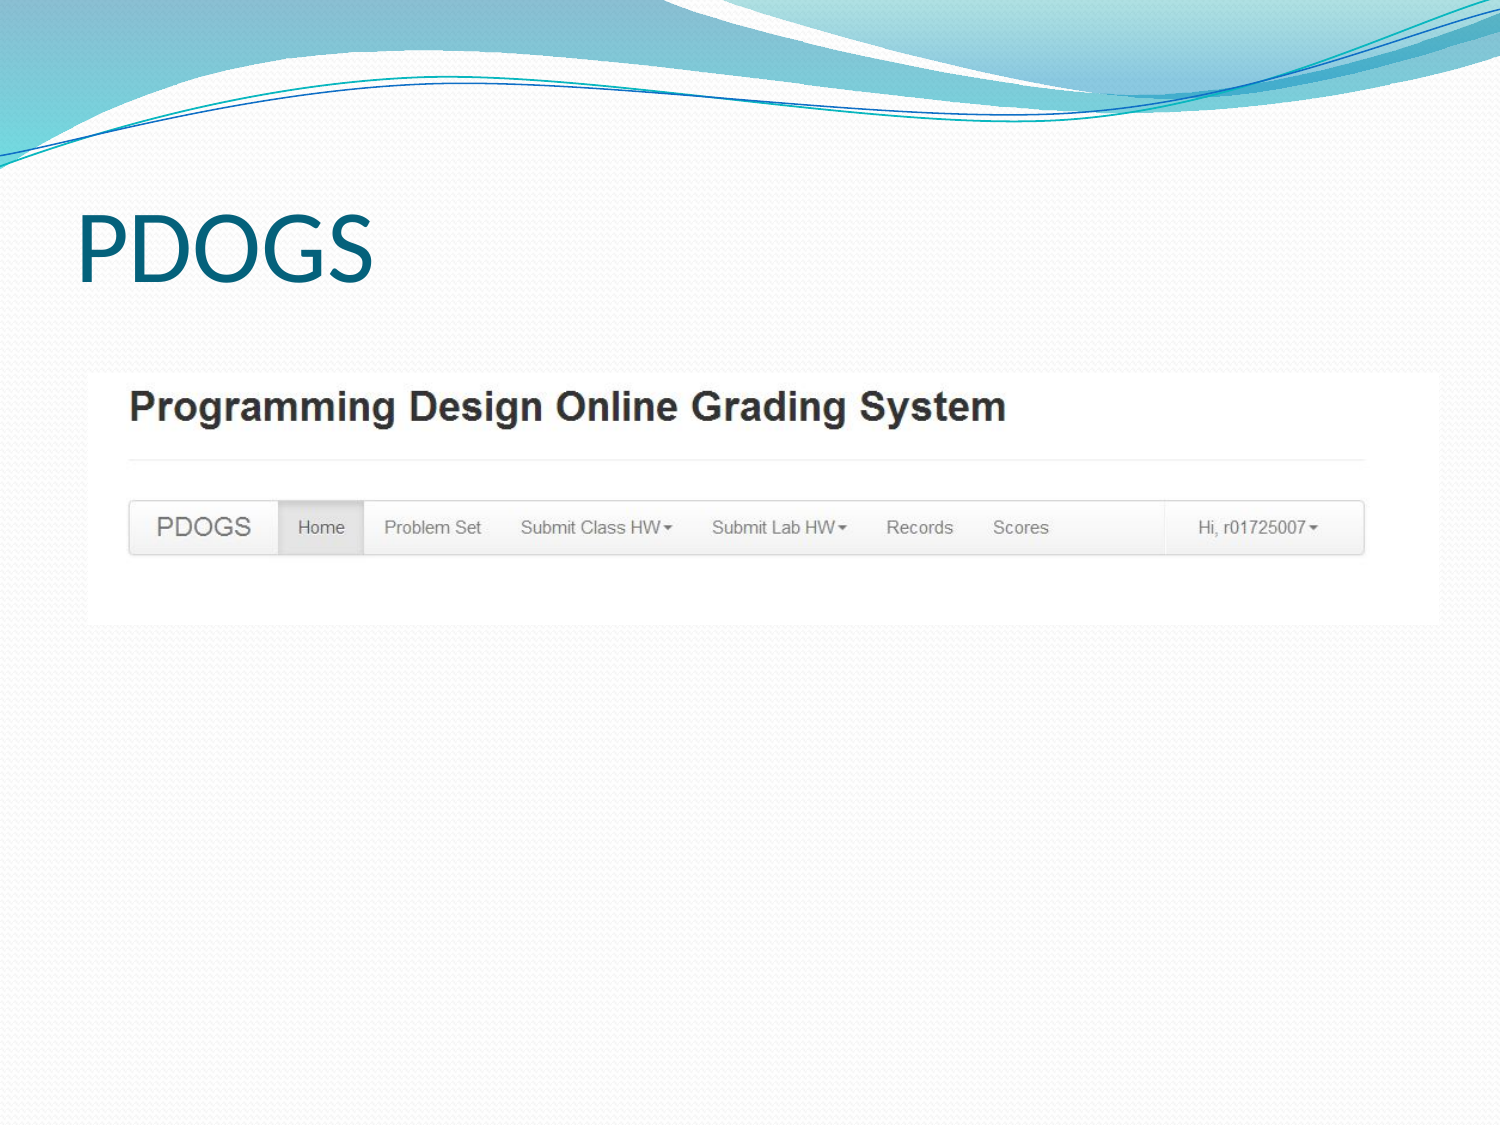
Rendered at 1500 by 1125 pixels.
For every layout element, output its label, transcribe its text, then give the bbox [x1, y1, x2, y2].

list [88, 373, 1439, 625]
title PDOGS [75, 115, 1425, 303]
